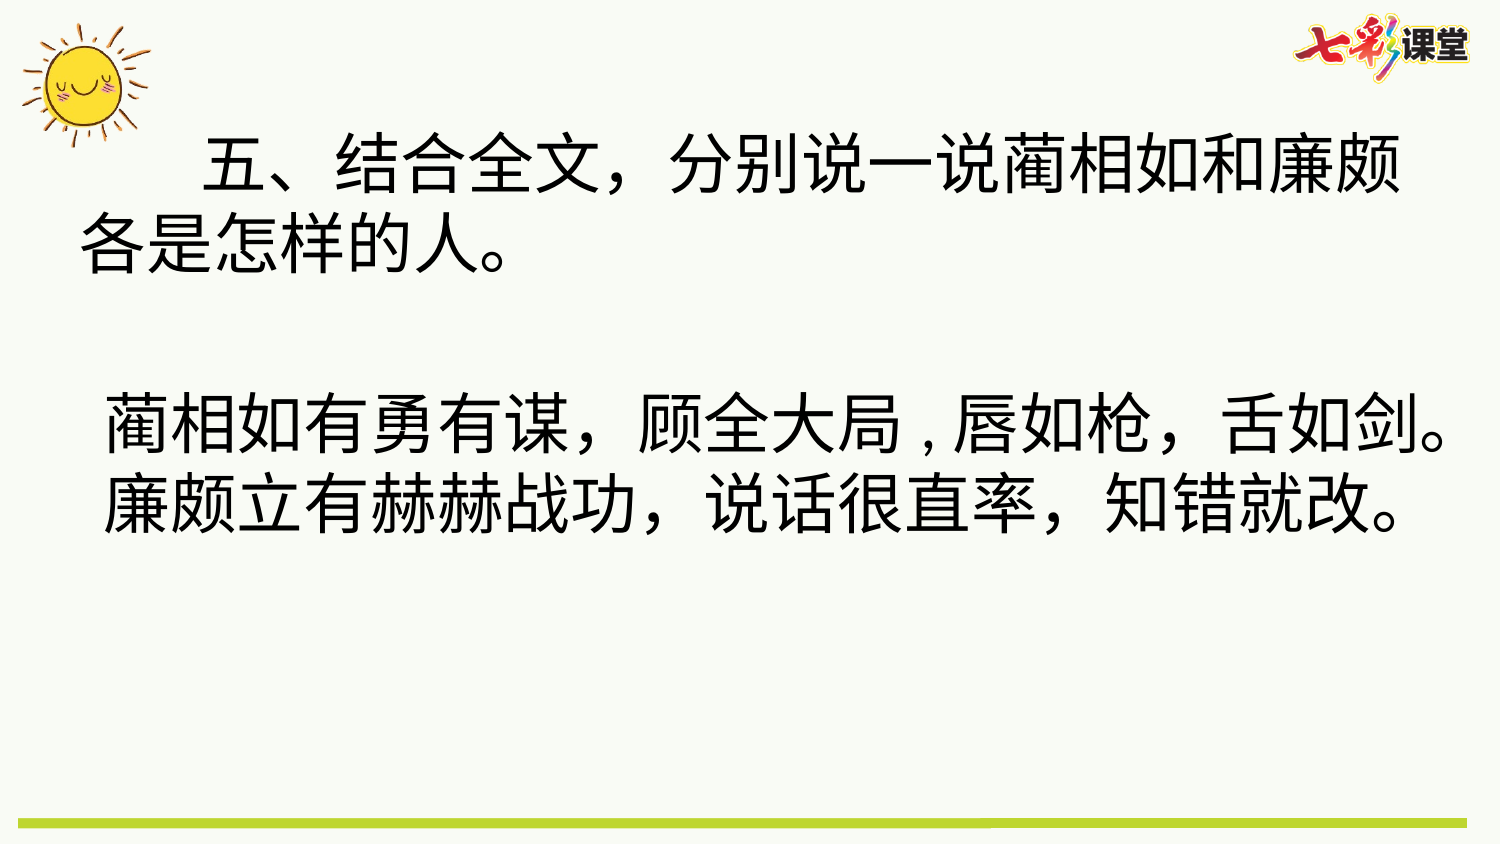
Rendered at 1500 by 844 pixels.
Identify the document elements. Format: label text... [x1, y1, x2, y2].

text_box 五、结合全文，分别说一说蔺相如和廉颇各是怎样的人。 [64, 114, 1424, 290]
text_box 蔺相如有勇有谋，顾全大局,唇如枪，舌如剑。 廉颇立有赫赫战功，说话很直率，知错就改。 [88, 374, 1483, 550]
picture [0, 0, 173, 172]
picture [18, 771, 1467, 844]
picture [1291, 9, 1472, 87]
